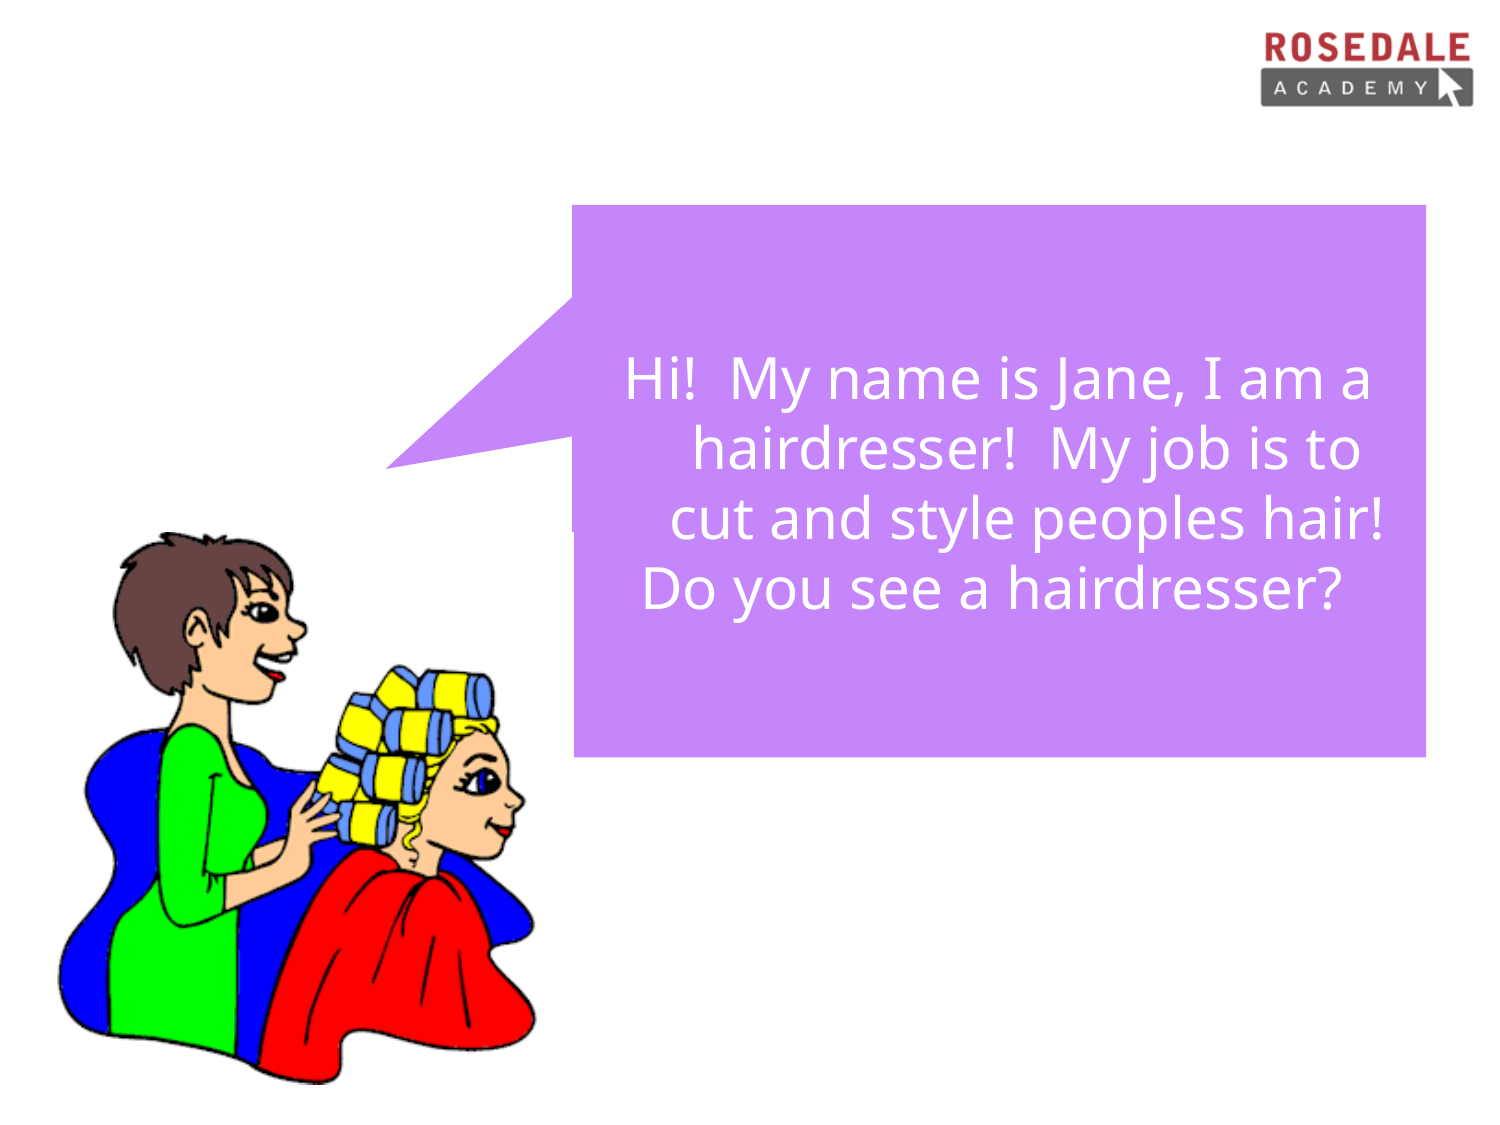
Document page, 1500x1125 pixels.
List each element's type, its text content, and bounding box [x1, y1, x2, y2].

picture [20, 532, 574, 1085]
picture [1258, 31, 1475, 108]
text_box Hi! My name is Jane, I am a hairdresser! My job is to cut and style peoples hair! Do you see a hairdresser? [385, 204, 1427, 758]
